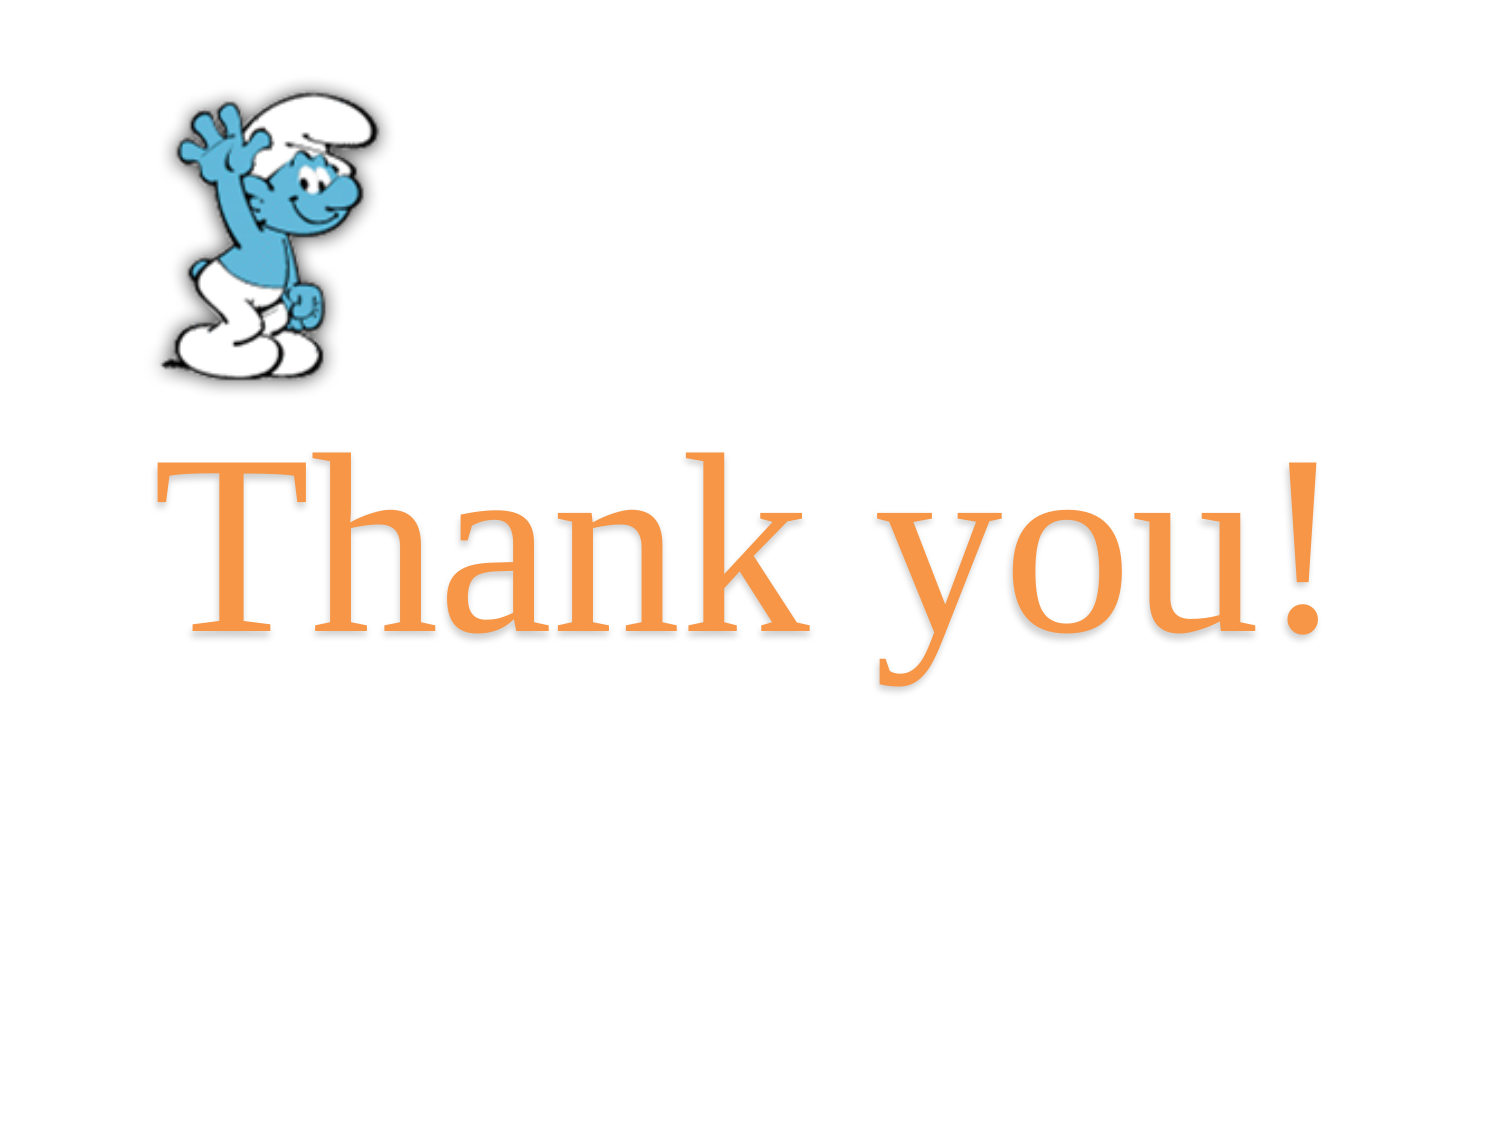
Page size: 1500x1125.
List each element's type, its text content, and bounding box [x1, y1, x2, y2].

picture [154, 80, 391, 392]
text_box Thank you! [152, 221, 1348, 836]
